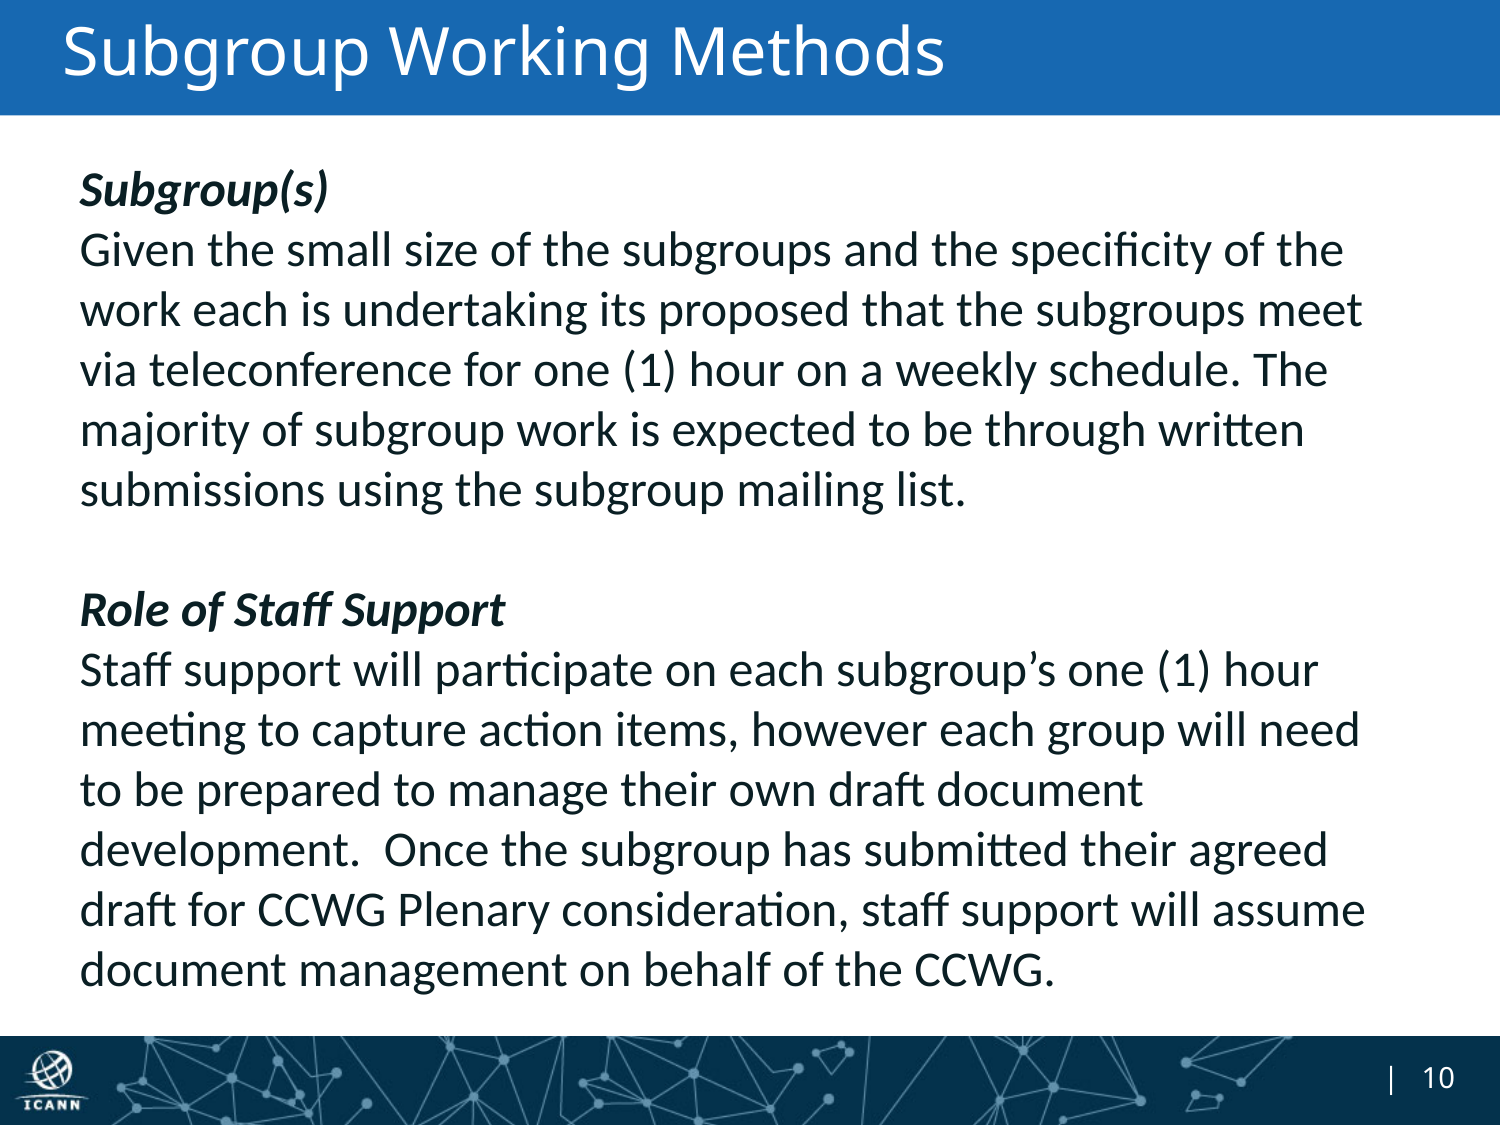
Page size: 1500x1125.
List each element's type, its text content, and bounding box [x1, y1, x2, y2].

title Subgroup Working Methods [0, 0, 1500, 116]
text_box Subgroup(s) Given the small size of the subgroups and the specificity of the work each is undertaking its proposed that the subgroups meet via teleconference for one (1) hour on a weekly schedule. The majority of subgroup work is expected to be through written submissions using the subgroup mailing list. Role of Staff Support Staff support will participate on each subgroup’s one (1) hour meeting to capture action items, however each group will need to be prepared to manage their own draft document development. Once the subgroup has submitted their agreed draft for CCWG Plenary consideration, staff support will assume document management on behalf of the CCWG. [64, 148, 1400, 1004]
picture [0, 1036, 1500, 1125]
